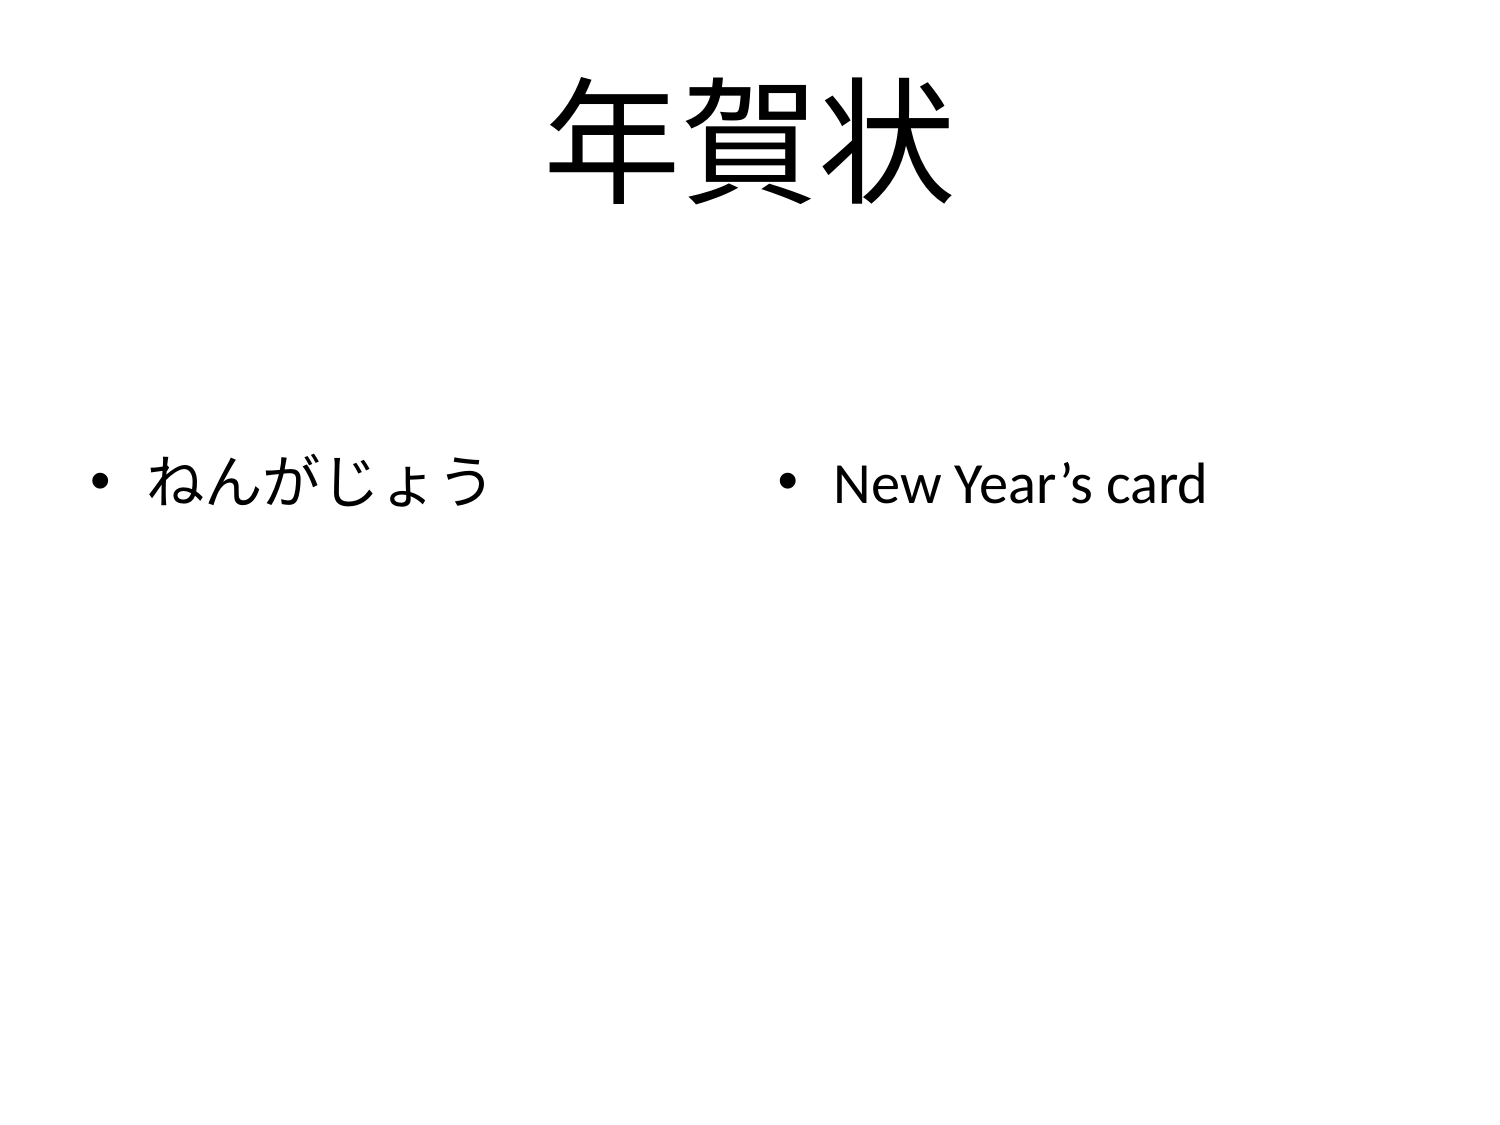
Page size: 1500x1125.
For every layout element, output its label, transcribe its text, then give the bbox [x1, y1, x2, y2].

list New Year’s card [762, 437, 1426, 1006]
list ねんがじょう [74, 437, 738, 1006]
title 年賀状 [74, 44, 1426, 233]
